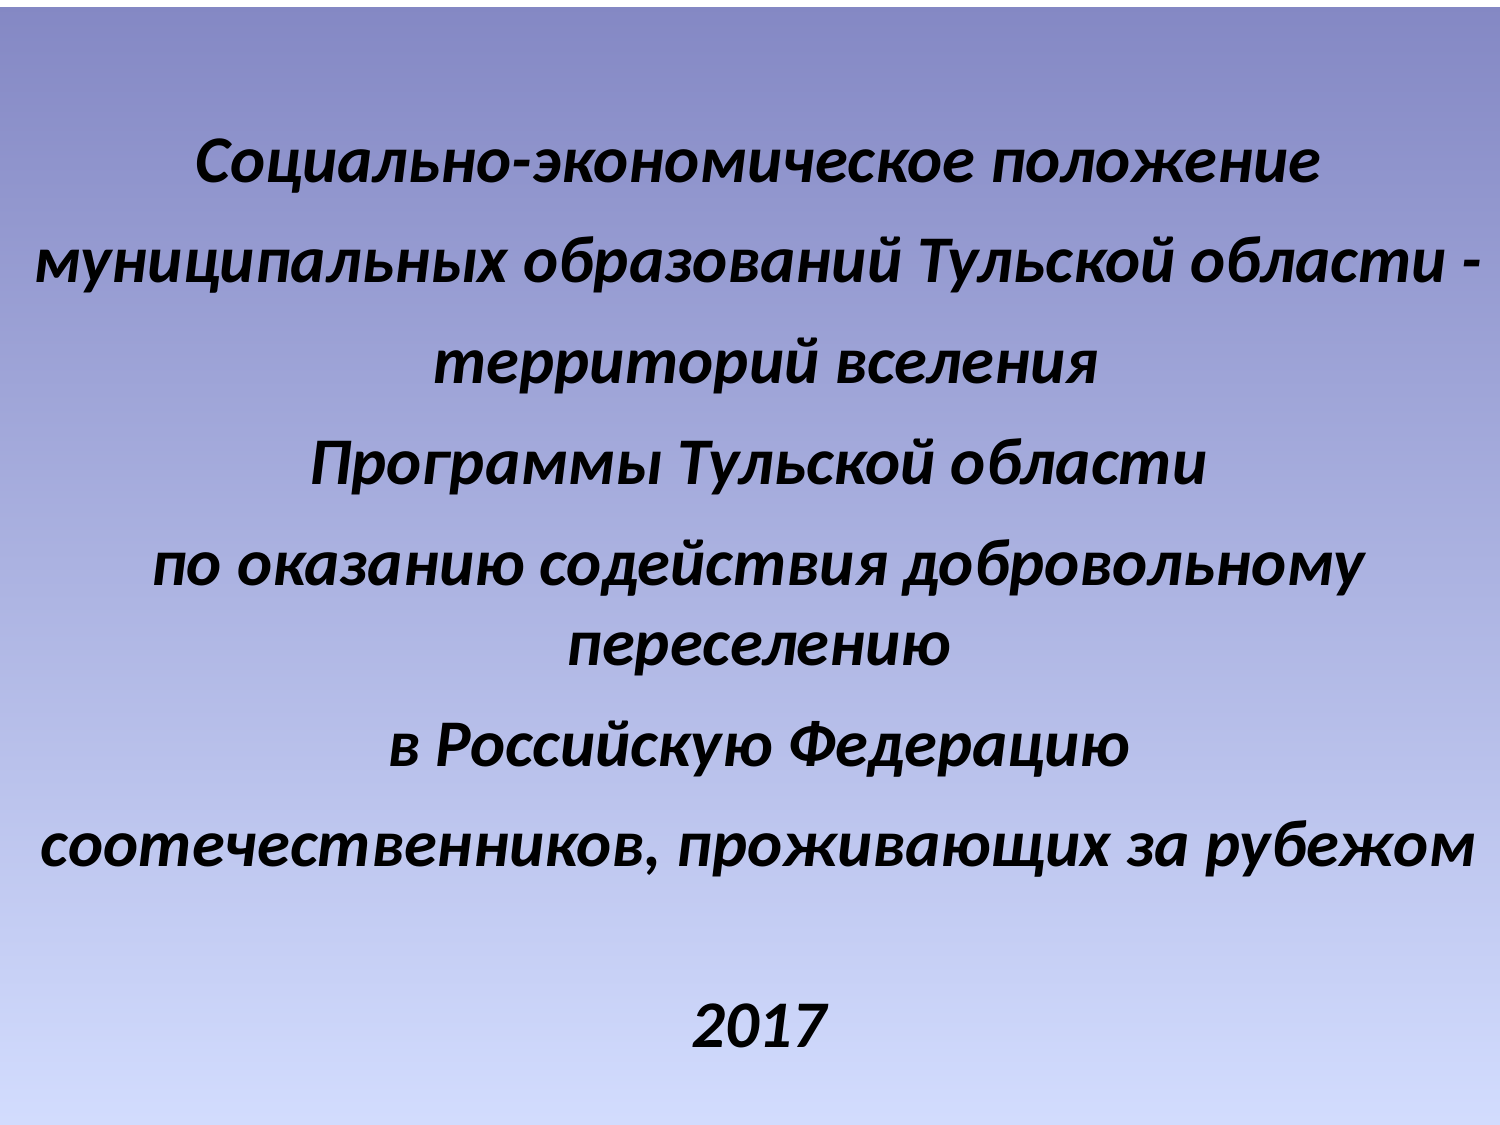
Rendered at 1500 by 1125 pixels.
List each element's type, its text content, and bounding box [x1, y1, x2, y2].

text_box Социально-экономическое положение муниципальных образований Тульской области - территорий вселения Программы Тульской области по оказанию содействия добровольному переселению в Российскую Федерацию соотечественников, проживающих за рубежом 2017 [0, 7, 1500, 1125]
